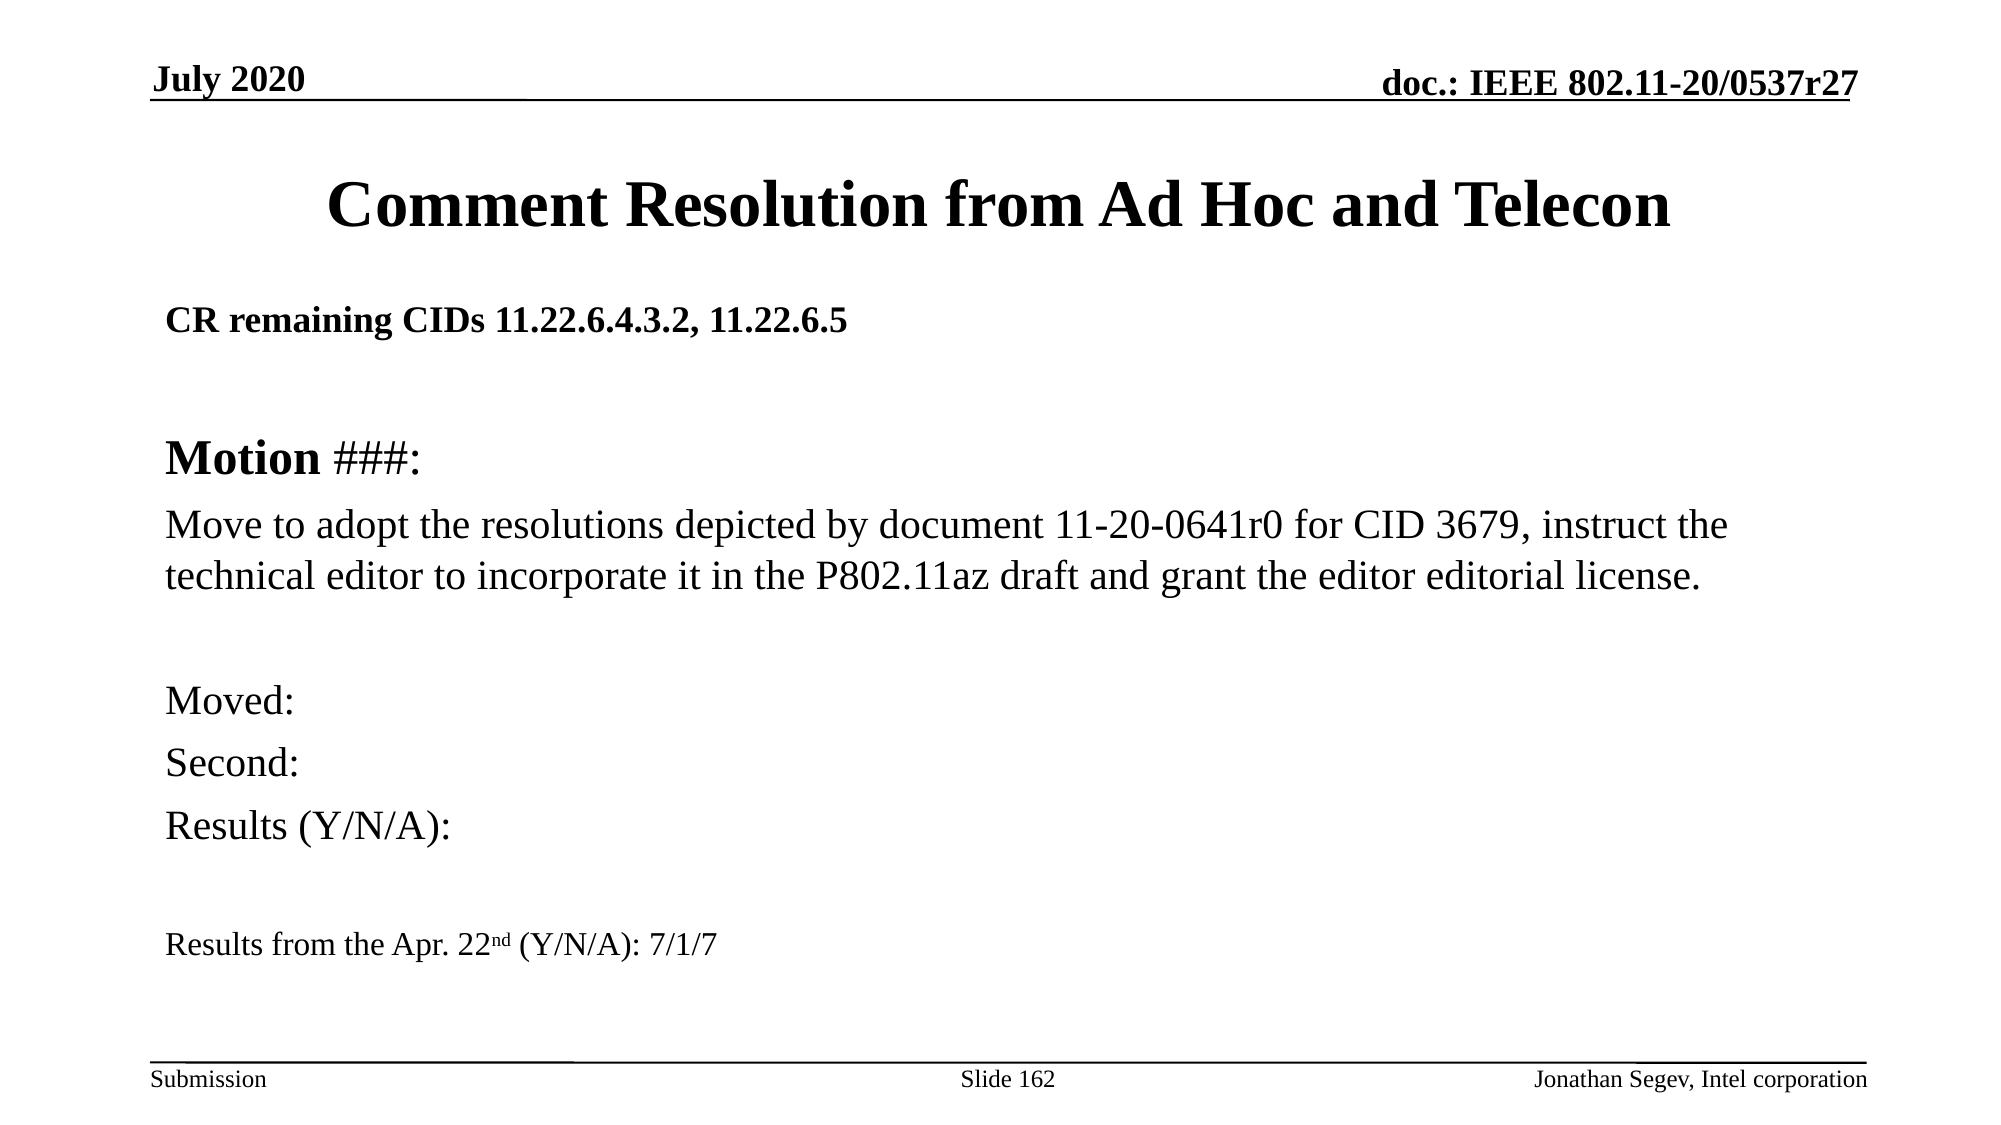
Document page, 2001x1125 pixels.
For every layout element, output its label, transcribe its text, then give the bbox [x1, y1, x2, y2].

footer Jonathan Segev, Intel corporation [1171, 1061, 1869, 1093]
slide_number Slide 162 [950, 1061, 1067, 1123]
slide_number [152, 54, 563, 100]
title Comment Resolution from Ad Hoc and Telecon [149, 112, 1850, 286]
list CR remaining CIDs 11.22.6.4.3.2, 11.22.6.5 Motion ###: Move to adopt the resolutions depicted by document 11-20-0641r0 for CID 3679, instruct the technical editor to incorporate it in the P802.11az draft and grant the editor editorial license. Moved: Second: Results (Y/N/A): Results from the Apr. 22nd (Y/N/A): 7/1/7 [149, 286, 1850, 1000]
